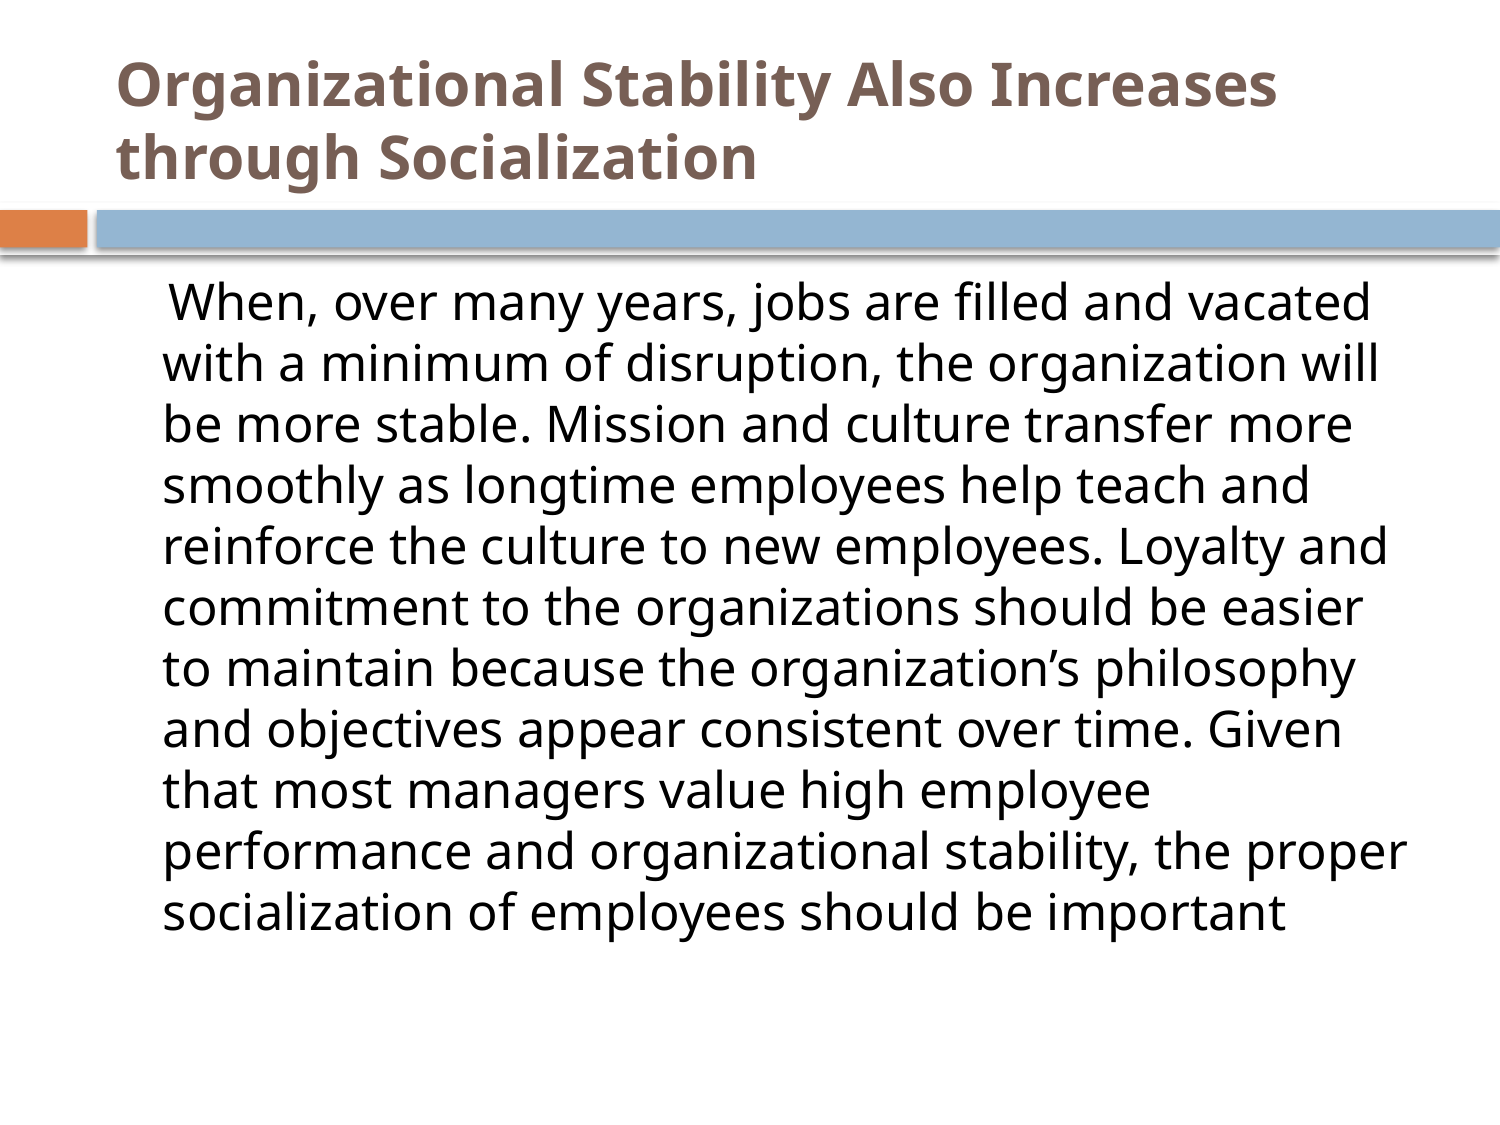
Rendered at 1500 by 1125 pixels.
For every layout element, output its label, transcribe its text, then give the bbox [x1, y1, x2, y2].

list When, over many years, jobs are filled and vacated with a minimum of disruption, the organization will be more stable. Mission and culture transfer more smoothly as longtime employees help teach and reinforce the culture to new employees. Loyalty and commitment to the organizations should be easier to maintain because the organization’s philosophy and objectives appear consistent over time. Given that most managers value high employee performance and organizational stability, the proper socialization of employees should be important [100, 262, 1438, 1000]
title Organizational Stability Also Increases through Socialization [100, 37, 1438, 200]
